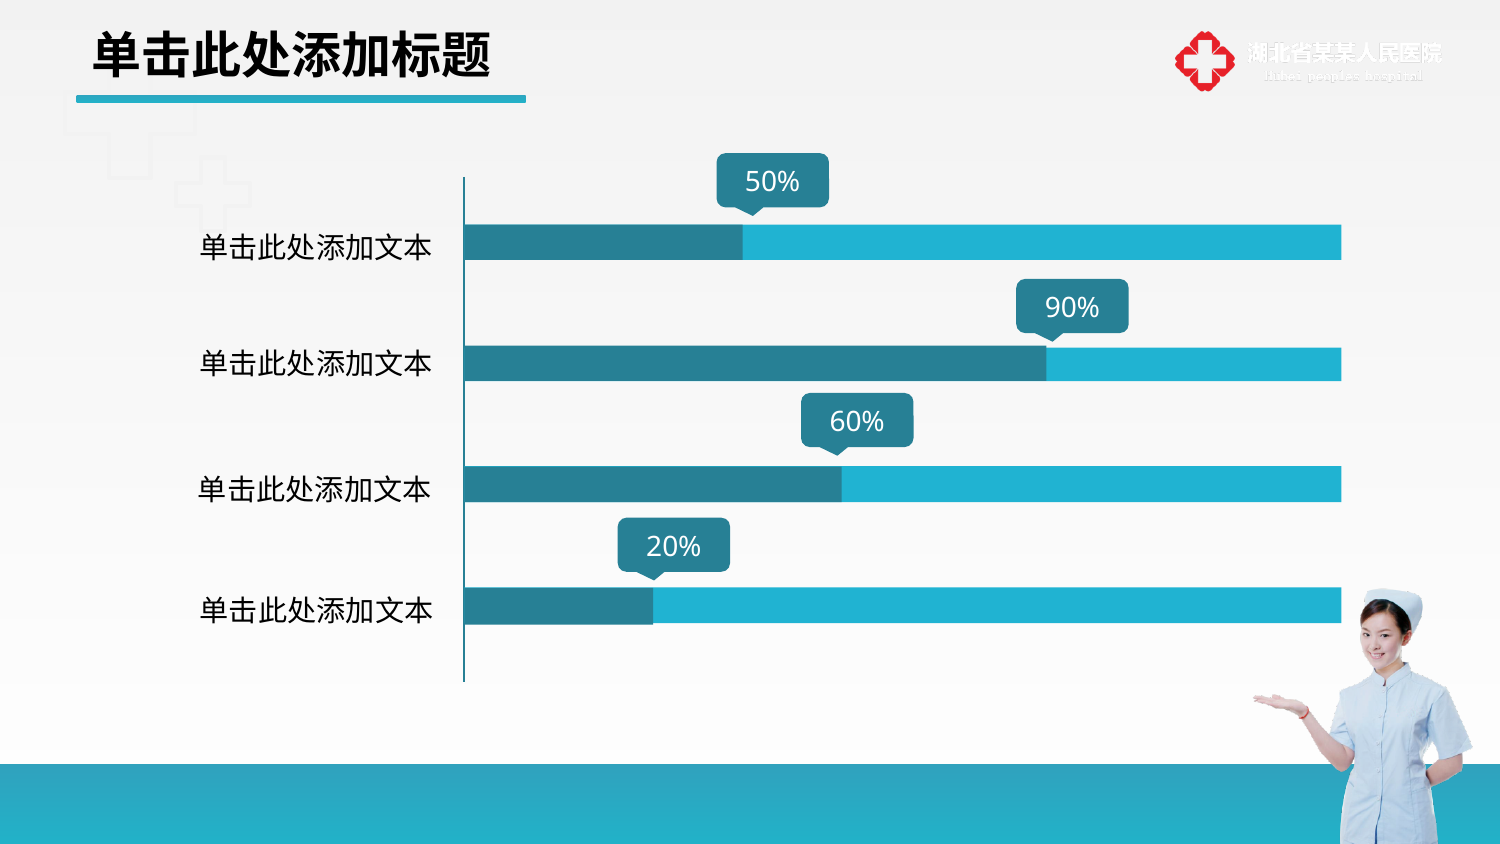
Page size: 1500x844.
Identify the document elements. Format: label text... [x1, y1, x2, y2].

text_box [468, 464, 1343, 504]
text_box [468, 465, 844, 504]
text_box [468, 586, 655, 627]
picture [1175, 31, 1459, 92]
title 单击此处添加标题 [76, 15, 774, 92]
text_box 20% [615, 515, 733, 583]
text_box 50% [714, 151, 832, 218]
text_box [1049, 346, 1343, 383]
picture [1227, 563, 1500, 844]
text_box [468, 343, 1049, 383]
text_box 60% [798, 390, 916, 458]
text_box [745, 222, 1343, 262]
text_box [468, 585, 1343, 625]
text_box 单击此处添加文本 [173, 585, 449, 635]
text_box 单击此处添加文本 [171, 463, 447, 514]
text_box 单击此处添加文本 [173, 221, 448, 272]
text_box [468, 222, 745, 262]
text_box 90% [1014, 276, 1131, 344]
text_box 单击此处添加文本 [173, 337, 448, 388]
